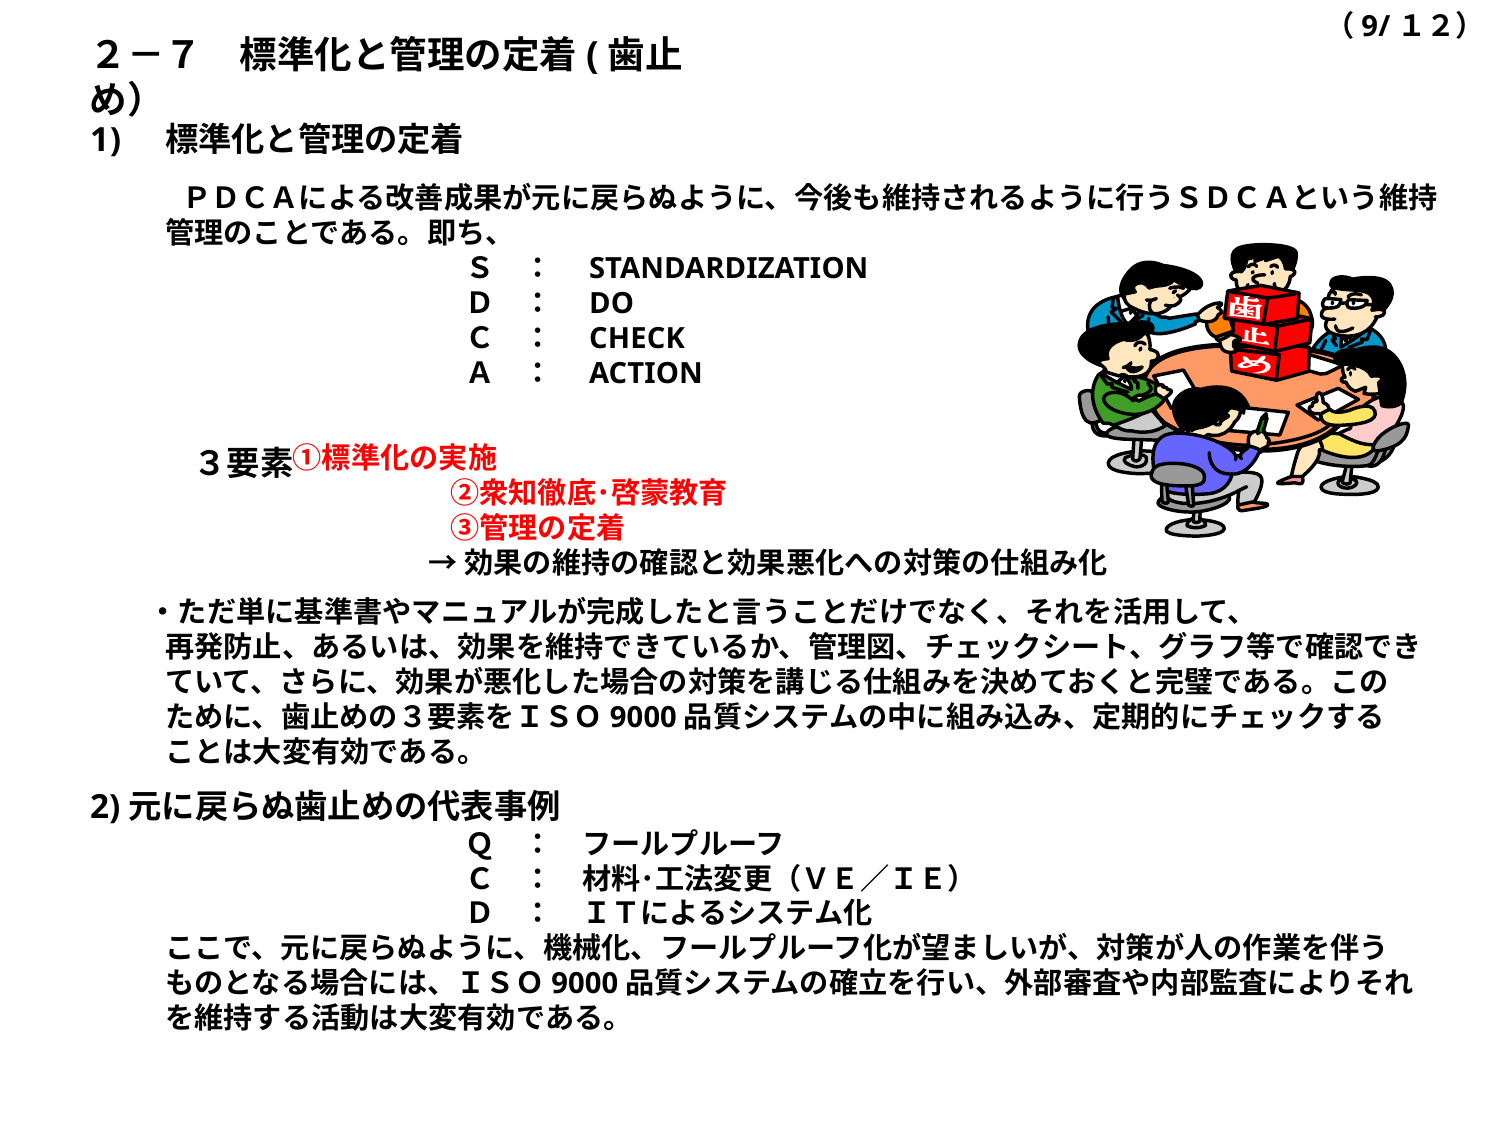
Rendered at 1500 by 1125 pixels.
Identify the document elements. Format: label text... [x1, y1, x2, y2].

text_box ２－７ 標準化と管理の定着(歯止め） [75, 23, 744, 110]
slide_number （8/１２） [1187, 0, 1500, 75]
text_box 標準化と管理の定着 ＰＤＣＡによる改善成果が元に戻らぬように、今後も維持されるように行うＳＤＣＡという維持管理のことである。即ち、 Ｓ ： STANDARDIZATION Ｄ ： DO Ｃ ： CHECK Ａ ： ACTION ①標準化の実施 ②衆知徹底･啓蒙教育 ③管理の定着 → 効果の維持の確認と効果悪化への対策の仕組み化 ・ただ単に基準書やマニュアルが完成したと言うことだけでなく、それを活用して、 再発防止、あるいは、効果を維持できているか、管理図、チェックシート、グラフ等で確認でき ていて、さらに、効果が悪化した場合の対策を講じる仕組みを決めておくと完璧である。この ために、歯止めの３要素をＩＳＯ9000品質システムの中に組み込み、定期的にチェックする ことは大変有効である。 2)元に戻らぬ歯止めの代表事例 Ｑ ： フールプルーフ Ｃ ： 材料･工法変更（ＶＥ／ＩＥ） Ｄ ： ＩＴによるシステム化 ここで、元に戻らぬように、機械化、フールプルーフ化が望ましいが、対策が人の作業を伴う ものとなる場合には、ＩＳＯ9000品質システムの確立を行い、外部審査や内部監査によりそれ を維持する活動は大変有効である。 [75, 110, 1454, 1043]
text_box ３要素 [178, 434, 349, 490]
picture [1070, 240, 1414, 538]
